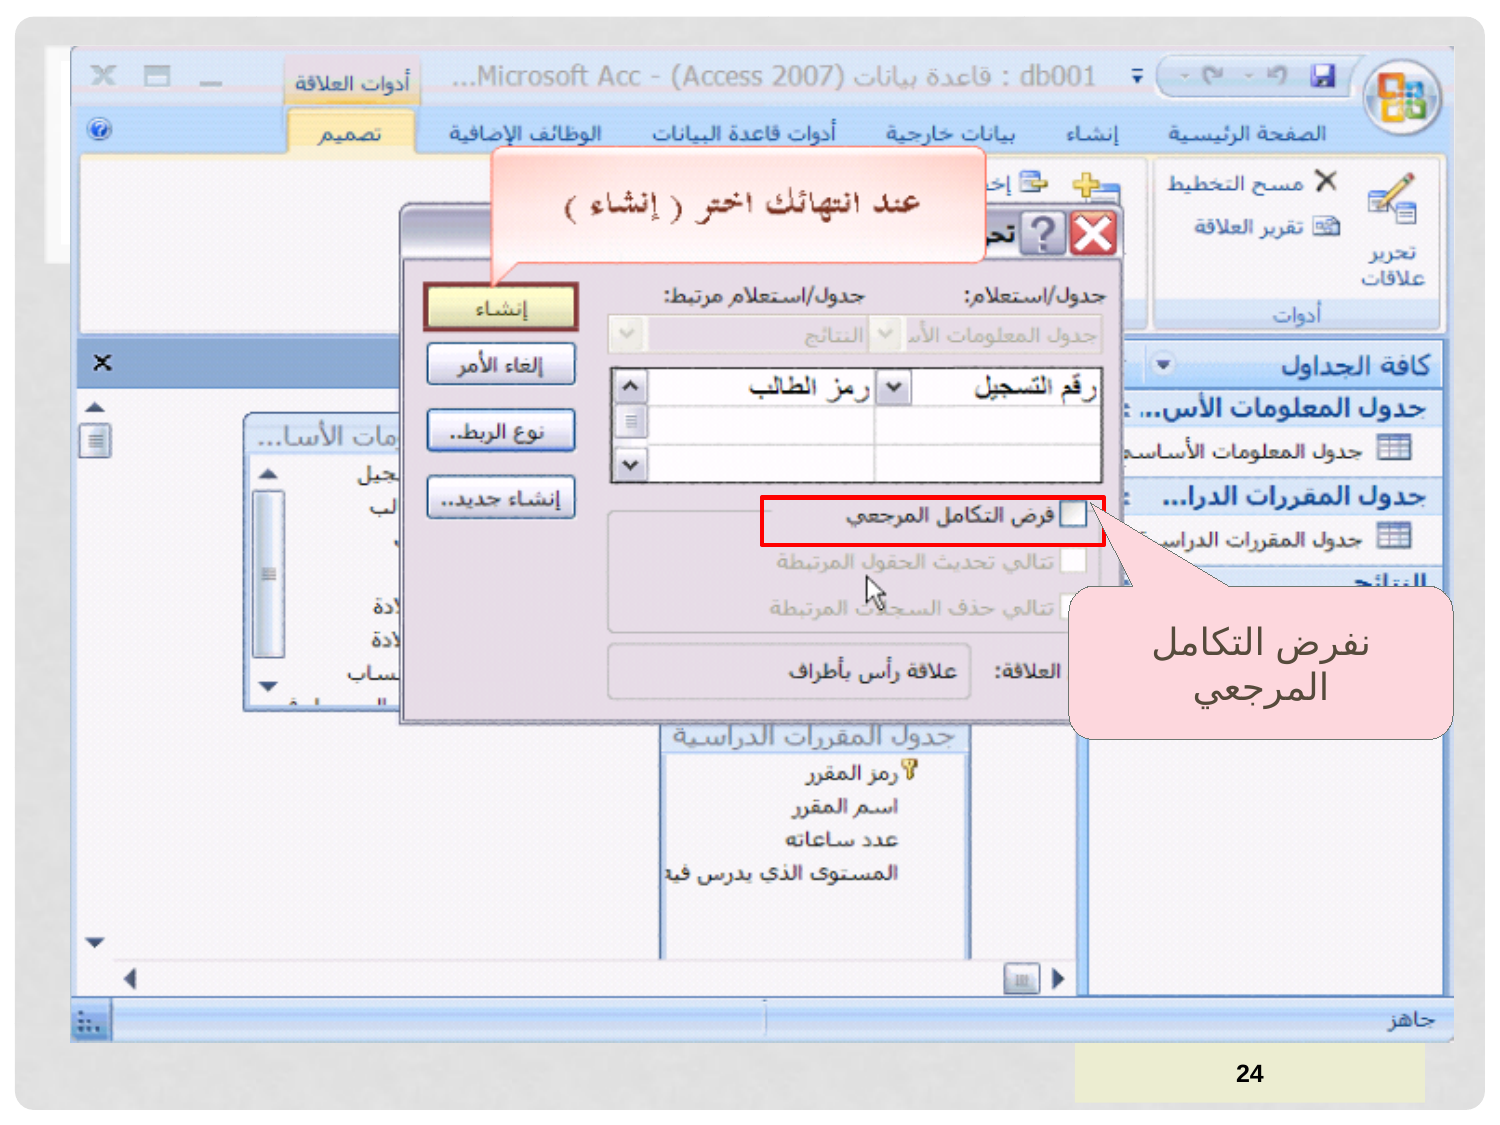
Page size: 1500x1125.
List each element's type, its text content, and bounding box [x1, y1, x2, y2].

slide_number 24 [1074, 1044, 1425, 1103]
picture [70, 46, 1454, 1044]
